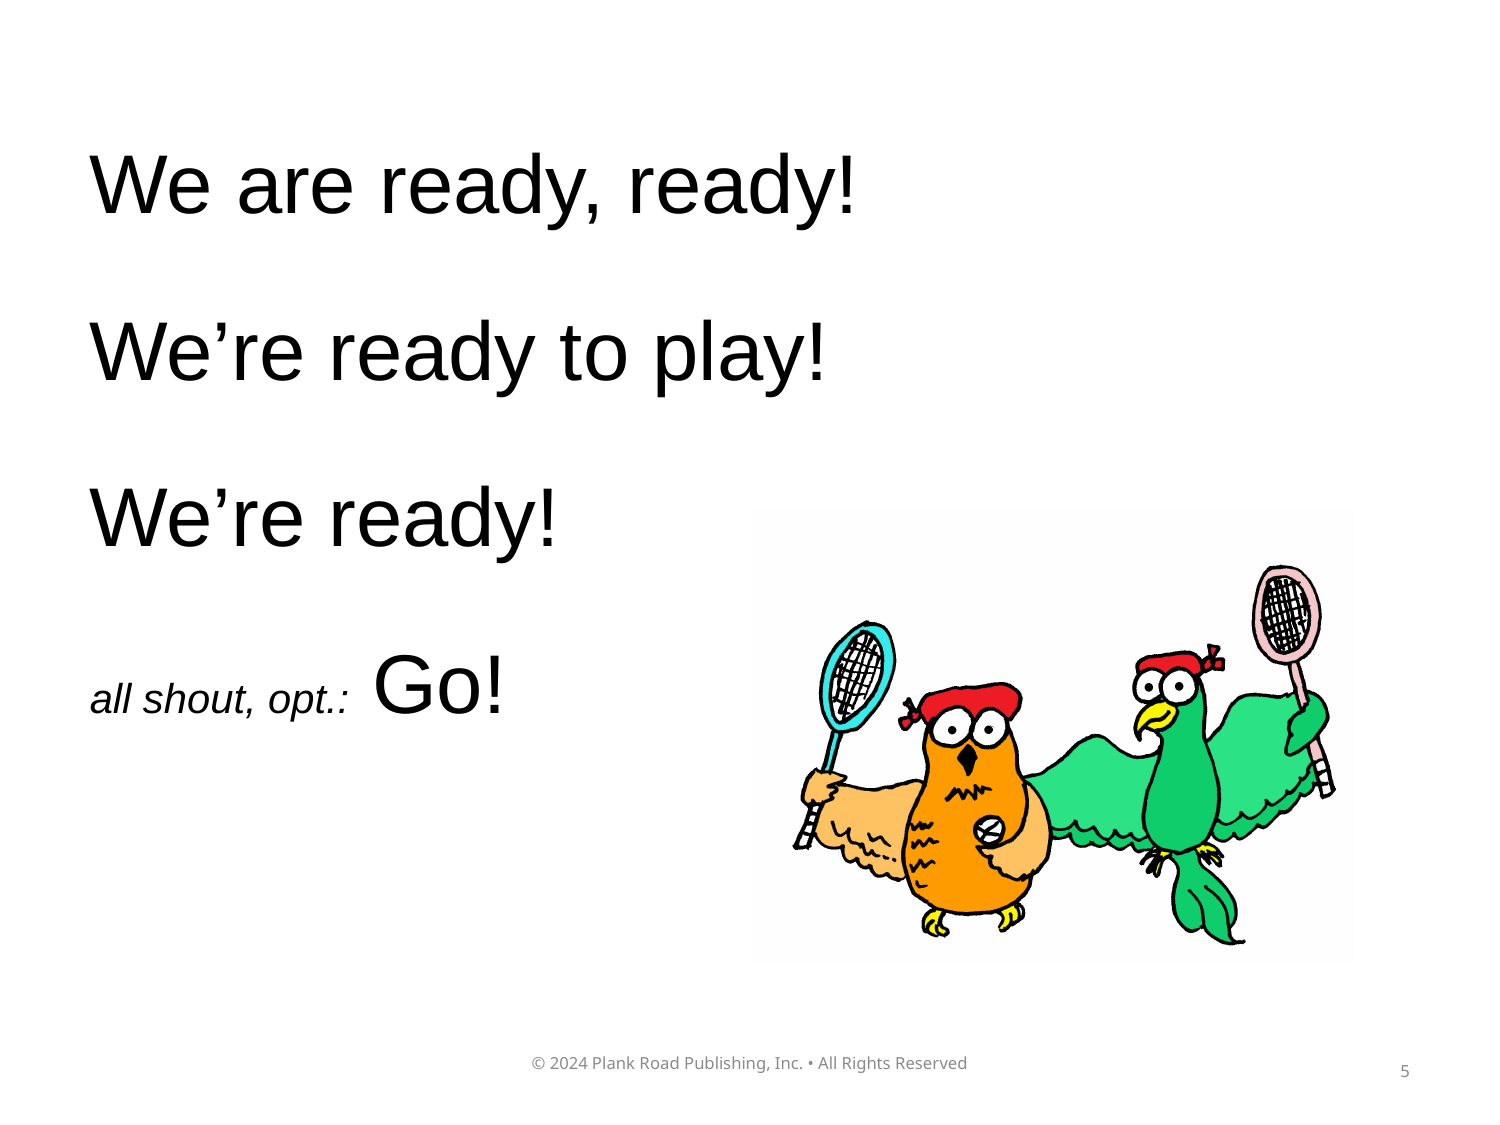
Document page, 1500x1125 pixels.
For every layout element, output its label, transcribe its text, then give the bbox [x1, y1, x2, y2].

slide_number 5 [1074, 1042, 1425, 1103]
list We are ready, ready! We’re ready to play! We’re ready! all shout, opt.: Go! [75, 72, 1425, 1014]
picture [749, 508, 1355, 963]
